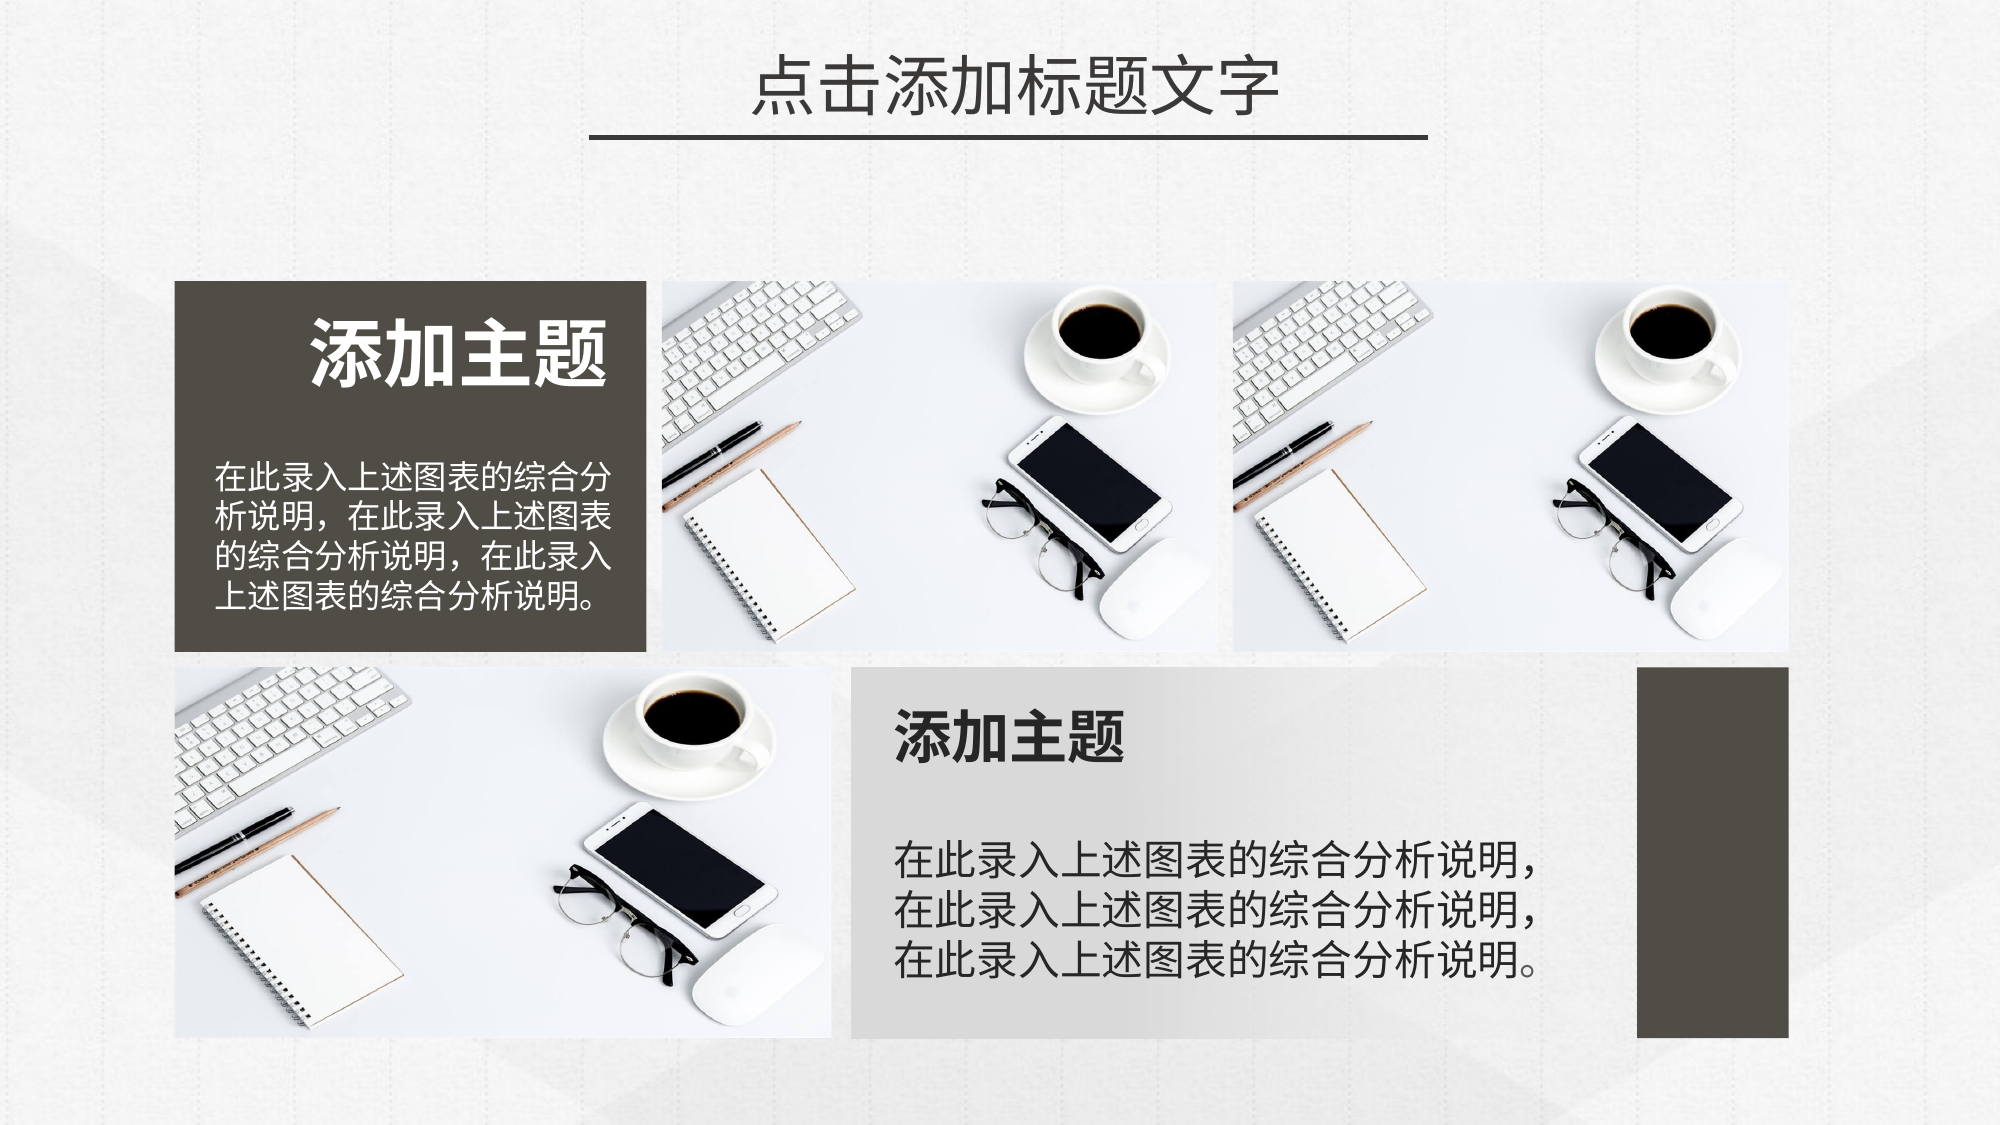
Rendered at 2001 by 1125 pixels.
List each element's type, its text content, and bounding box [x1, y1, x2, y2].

text_box [850, 666, 1618, 1039]
text_box [1232, 281, 1789, 652]
text_box 添加主题 [275, 296, 629, 407]
text_box 在此录入上述图表的综合分析说明，在此录入上述图表的综合分析说明，在此录入上述图表的综合分析说明。 [194, 445, 647, 626]
text_box 在此录入上述图表的综合分析说明，在此录入上述图表的综合分析说明，在此录入上述图表的综合分析说明。 [873, 823, 1576, 1044]
text_box [661, 281, 1218, 652]
picture [0, 0, 2000, 1125]
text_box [561, 36, 1472, 138]
text_box 添加主题 [873, 690, 1382, 781]
text_box [174, 667, 832, 1039]
text_box [1637, 667, 1789, 1039]
text_box [174, 281, 647, 652]
